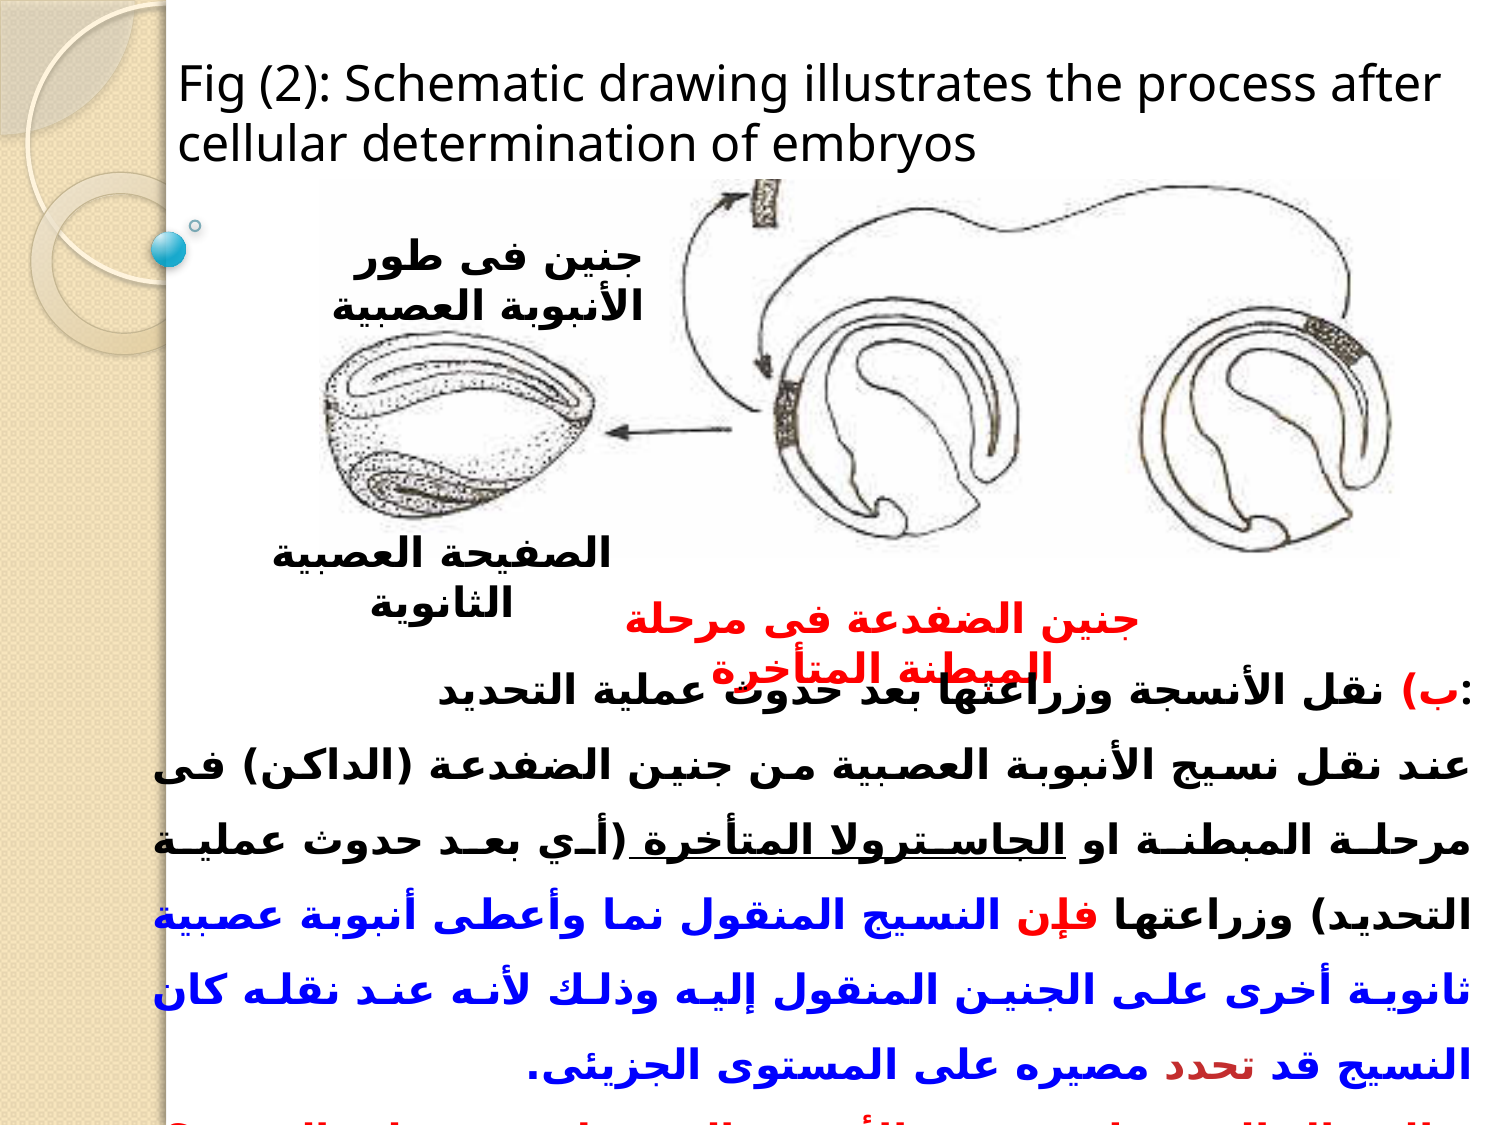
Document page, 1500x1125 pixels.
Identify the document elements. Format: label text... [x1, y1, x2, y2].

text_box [224, 179, 1401, 651]
text_box ب) نقل الأنسجة وزراعتها بعد حدوث عملية التحديد: عند نقل نسيج الأنبوبة العصبية من جنين الضفدعة (الداكن) فى مرحلة المبطنة او الجاسترولا المتأخرة (أي بعد حدوث عملية التحديد) وزراعتها فإن النسيج المنقول نما وأعطى أنبوبة عصبية ثانوية أخرى على الجنين المنقول إليه وذلك لأنه عند نقله كان النسيج قد تحدد مصيره على المستوى الجزيئى. والسؤال الذي يطرح نفسه الأن من المسئول عن عملية التحديد؟ [137, 630, 1488, 1125]
text_box Fig (2): Schematic drawing illustrates the process after cellular determination of embryos [162, 43, 1500, 179]
